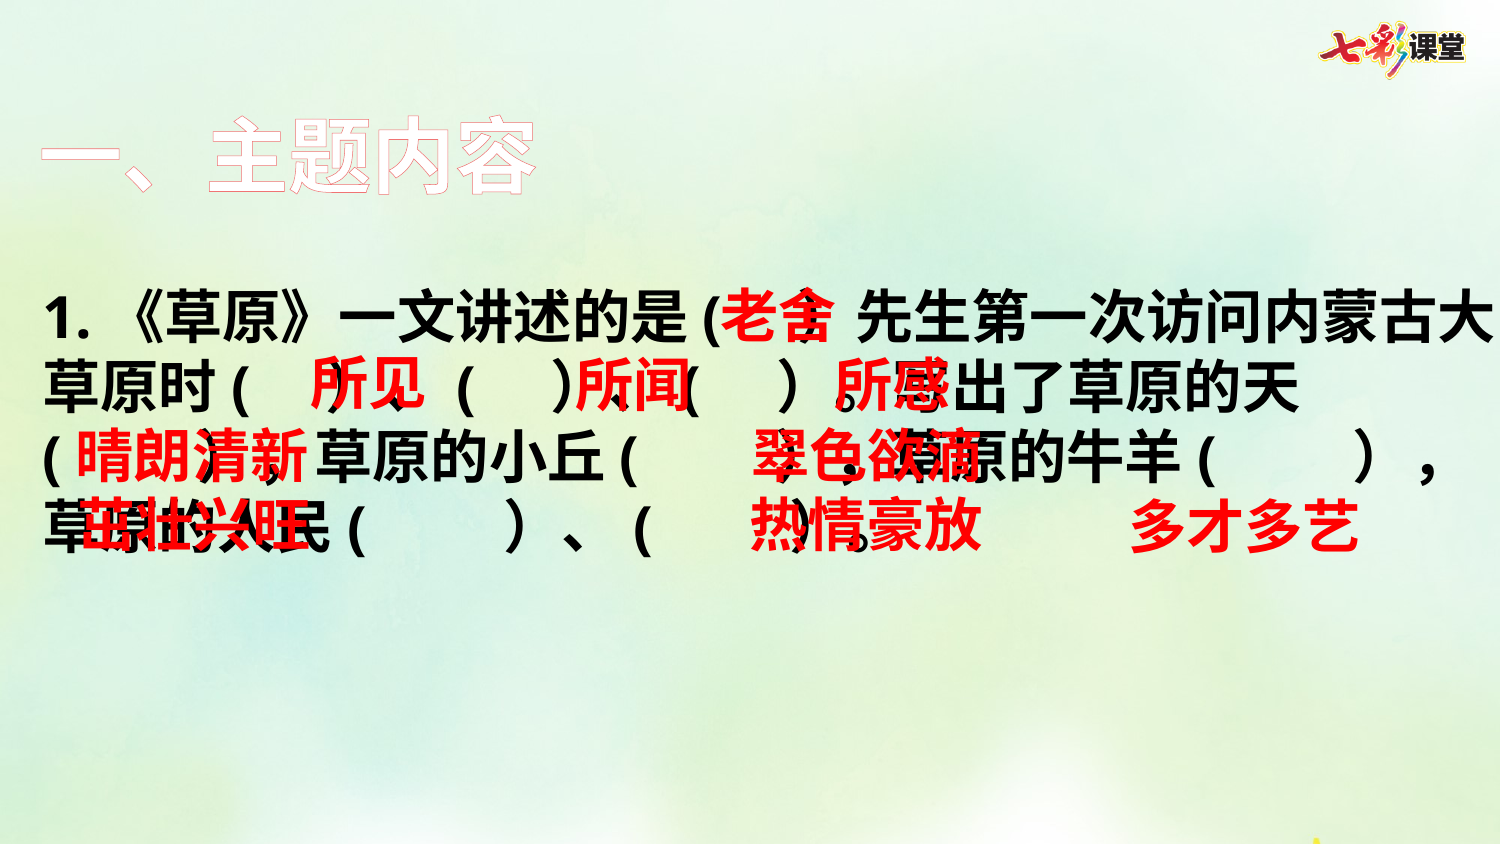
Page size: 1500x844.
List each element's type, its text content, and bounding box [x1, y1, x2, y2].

text_box 所感 [819, 340, 967, 411]
picture [0, 0, 1500, 844]
text_box 翠色欲滴 [736, 411, 999, 497]
text_box 所见 [295, 338, 443, 424]
text_box 一、主题内容 [27, 97, 721, 209]
text_box 热情豪放 [734, 481, 998, 566]
text_box 所闻 [560, 340, 707, 426]
text_box 老舍 [705, 271, 853, 357]
text_box 多才多艺 [1113, 482, 1377, 568]
text_box 晴朗清新 [61, 411, 324, 497]
text_box 茁壮兴旺 [62, 481, 326, 566]
text_box 1.《草原》一文讲述的是( ）先生第一次访问内蒙古大草原时( ）、( ）、( ）。写出了草原的天( ），草原的小丘( ），草原的牛羊( ），草原的人民( ）、( ）。 [27, 272, 1500, 568]
